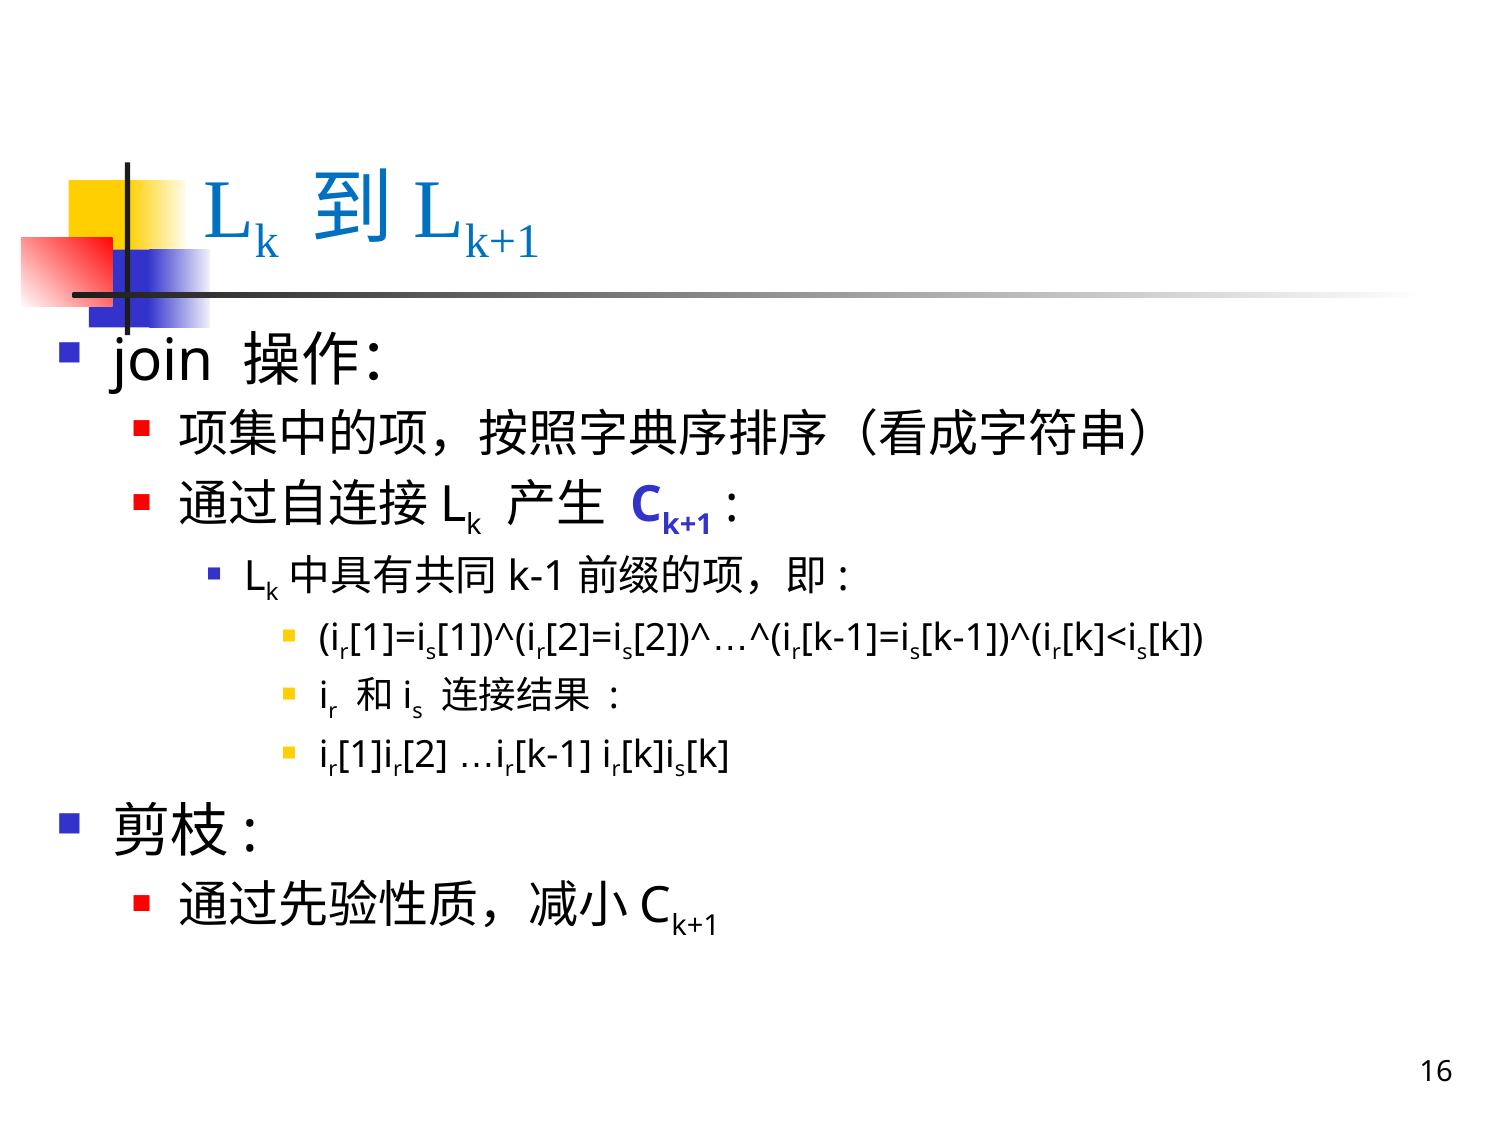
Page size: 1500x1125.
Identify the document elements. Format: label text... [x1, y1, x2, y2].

slide_number 16 [1154, 1023, 1468, 1100]
list join 操作： 项集中的项，按照字典序排序（看成字符串） 通过自连接Lk 产生 Ck+1 : Lk中具有共同k-1前缀的项，即: (ir[1]=is[1])^(ir[2]=is[2])^…^(ir[k-1]=is[k-1])^(ir[k]<is[k]) ir 和is 连接结果 : ir[1]ir[2] …ir[k-1] ir[k]is[k] 剪枝: 通过先验性质，减小Ck+1 [41, 314, 1435, 1035]
title Lk 到Lk+1 [188, 148, 1164, 275]
